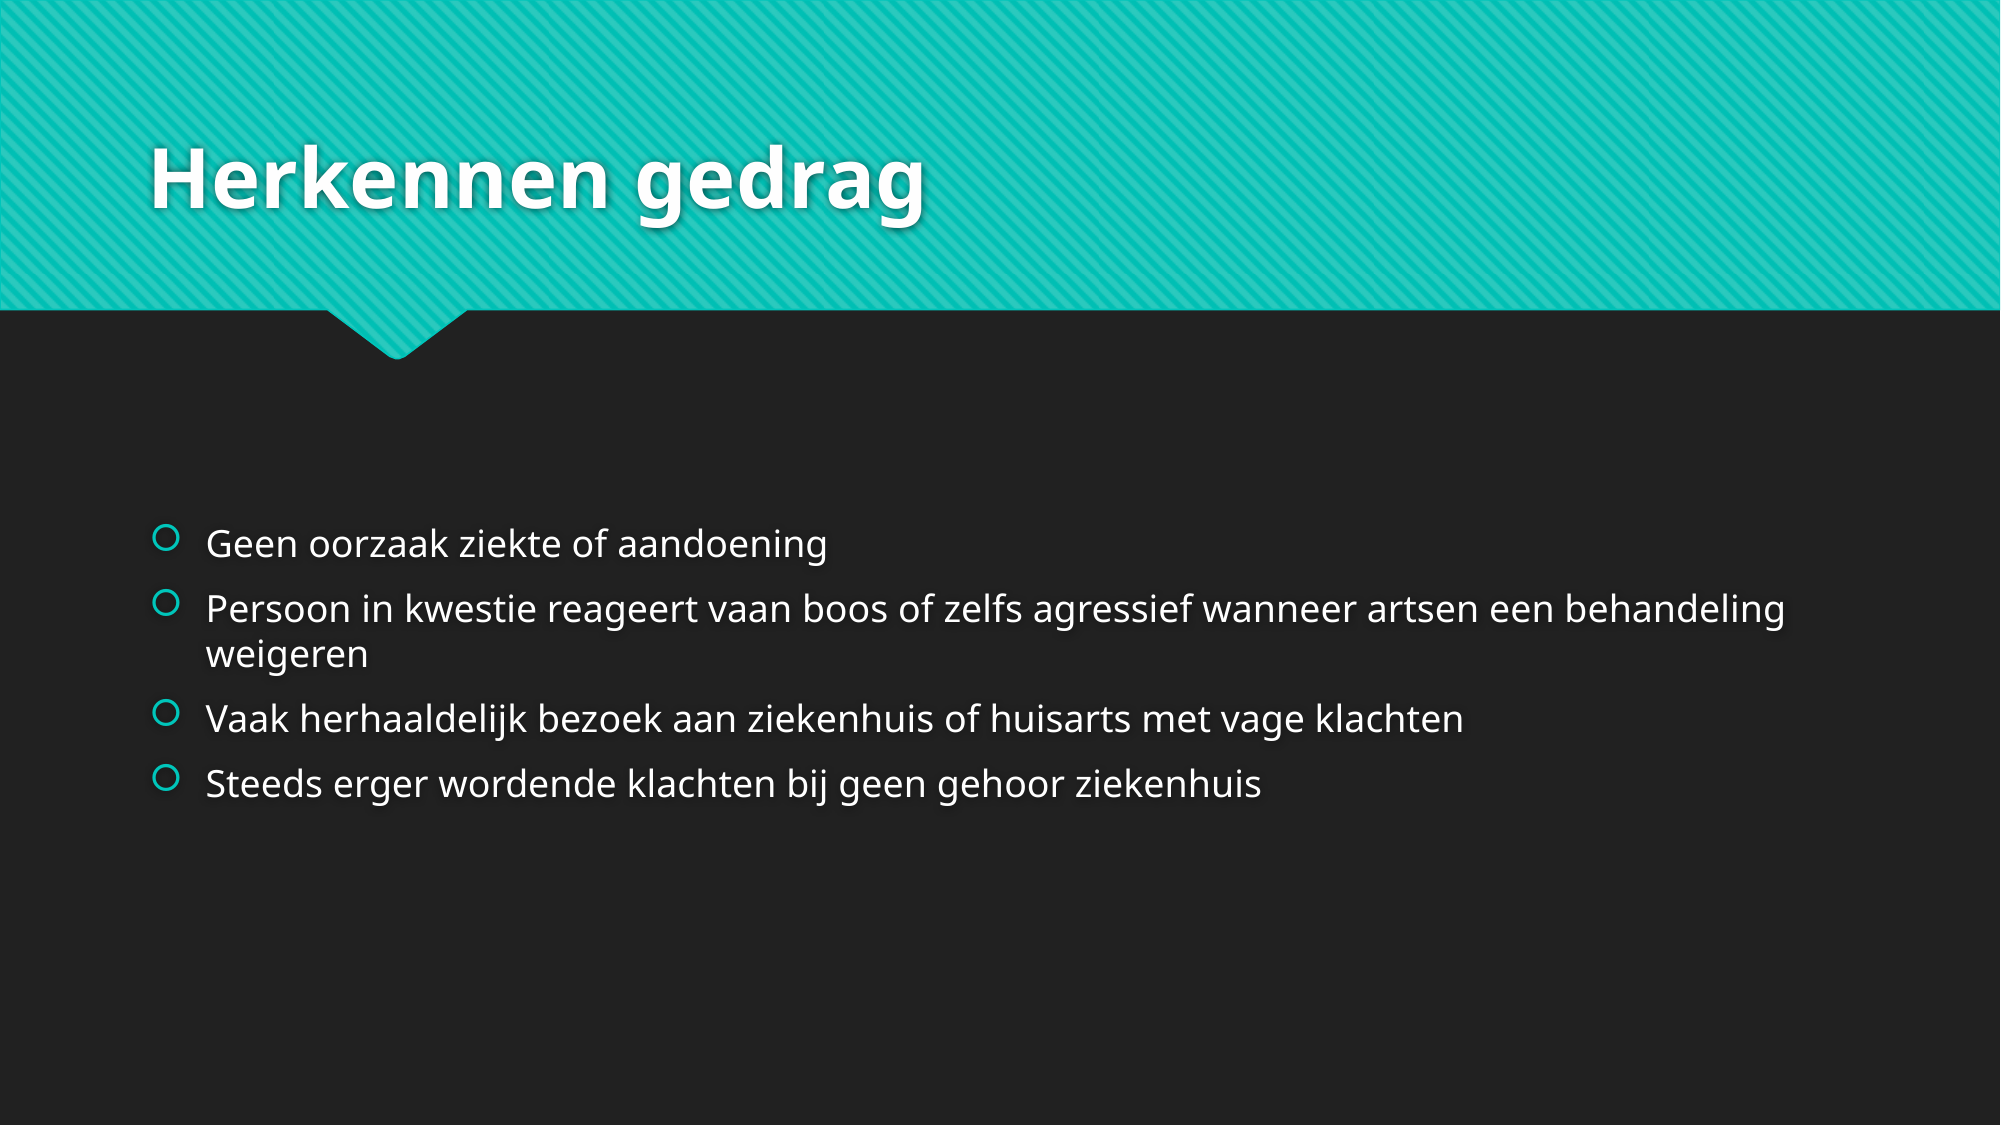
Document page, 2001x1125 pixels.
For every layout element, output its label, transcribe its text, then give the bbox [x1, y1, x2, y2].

list Geen oorzaak ziekte of aandoening Persoon in kwestie reageert vaan boos of zelfs agressief wanneer artsen een behandeling weigeren Vaak herhaaldelijk bezoek aan ziekenhuis of huisarts met vage klachten Steeds erger wordende klachten bij geen gehoor ziekenhuis [134, 364, 1866, 962]
title Herkennen gedrag [132, 73, 1868, 233]
